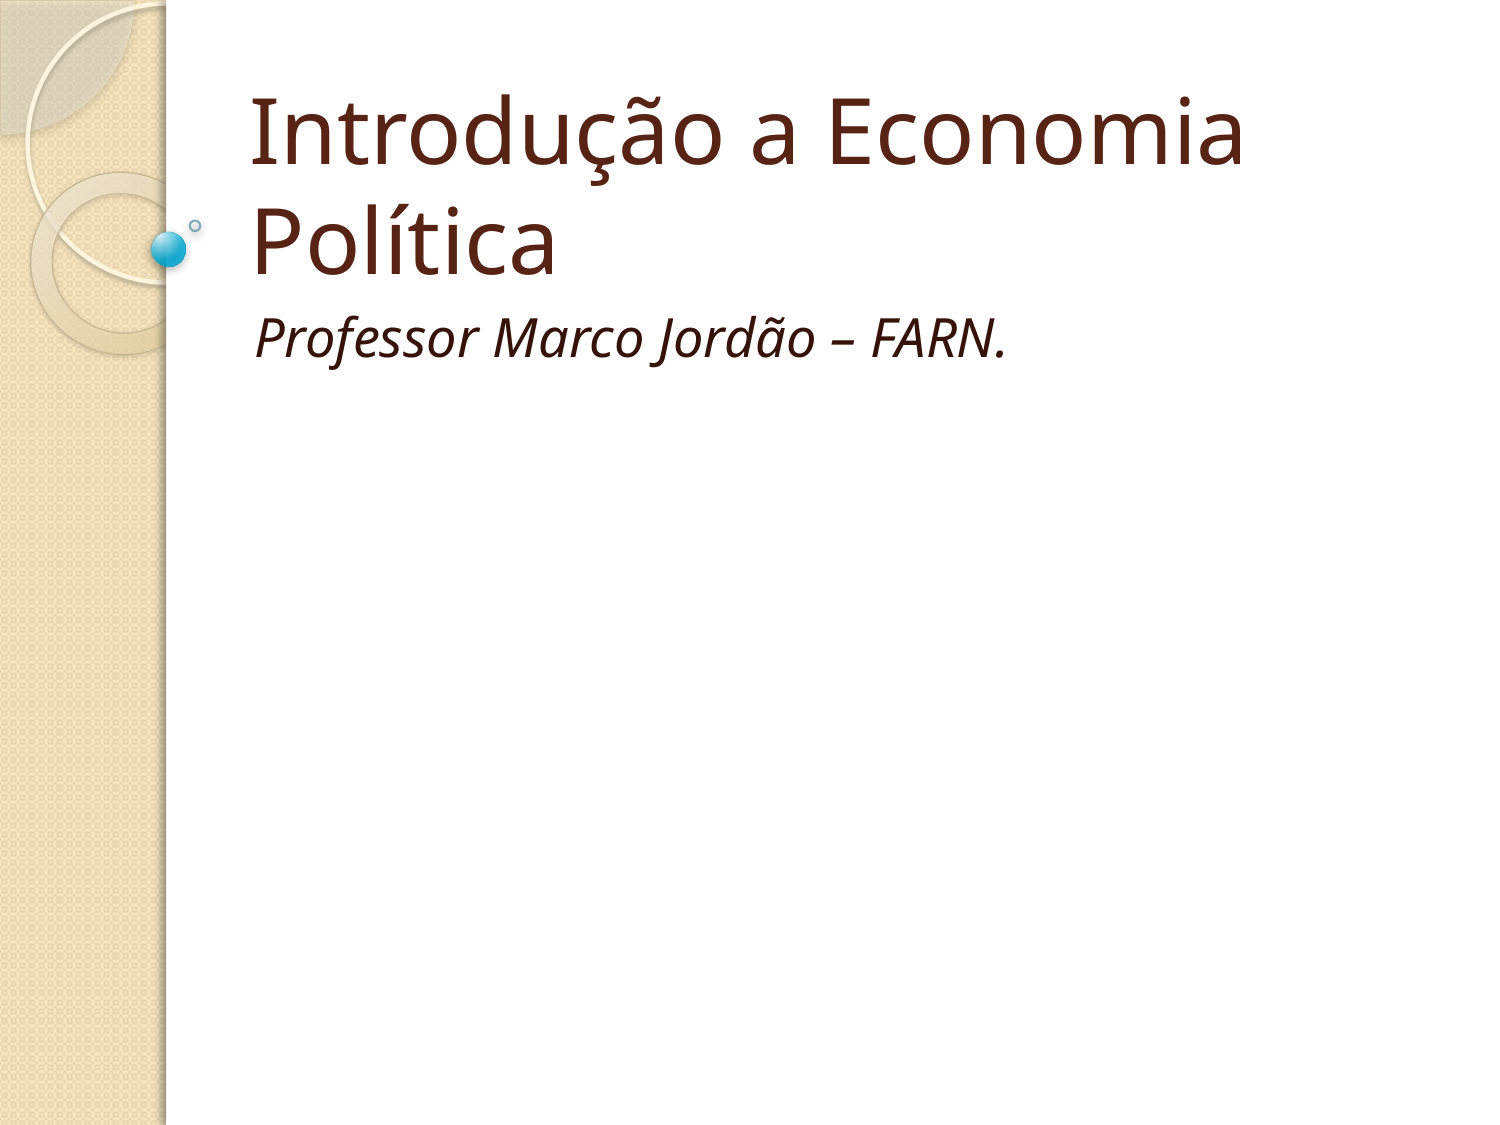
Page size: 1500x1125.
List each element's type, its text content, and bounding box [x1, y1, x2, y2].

title Introdução a Economia Política [234, 59, 1450, 301]
subtitle Professor Marco Jordão – FARN. [234, 303, 1450, 591]
